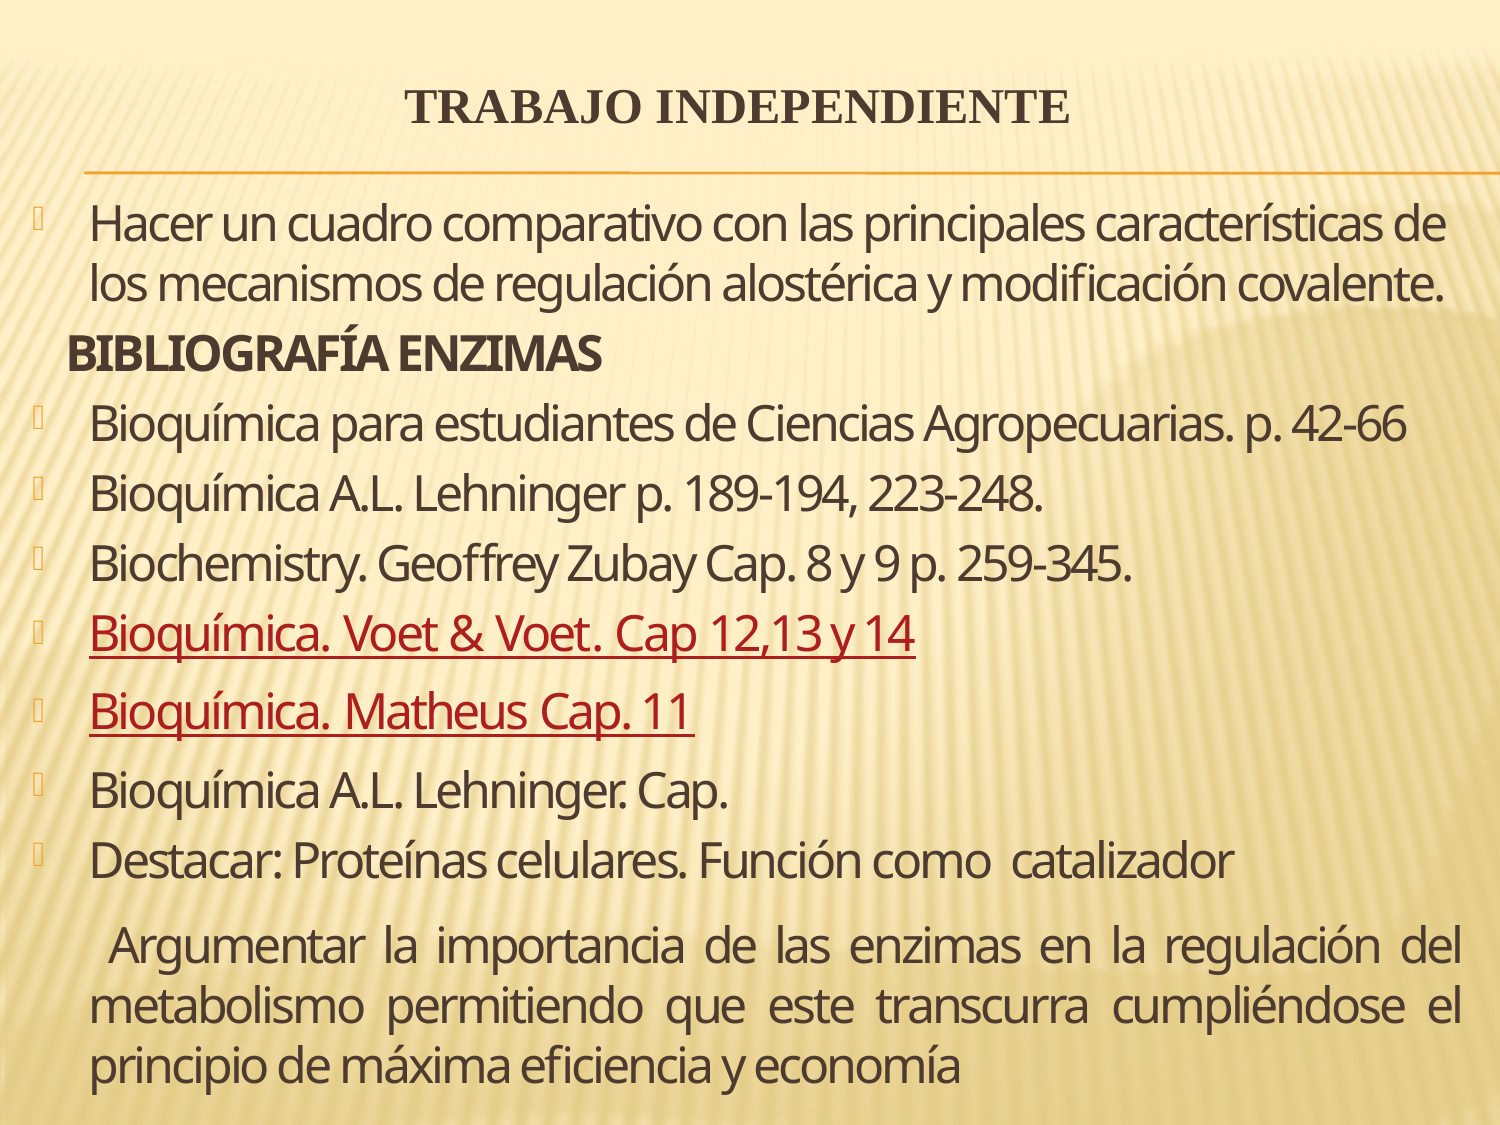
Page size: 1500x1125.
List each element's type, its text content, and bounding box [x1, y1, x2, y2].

text_box TRABAJO INDEPENDIENTE [135, 66, 1341, 142]
list Hacer un cuadro comparativo con las principales características de los mecanismos de regulación alostérica y modificación covalente. BIBLIOGRAFÍA ENZIMAS Bioquímica para estudiantes de Ciencias Agropecuarias. p. 42-66 Bioquímica A.L. Lehninger p. 189-194, 223-248. Biochemistry. Geoffrey Zubay Cap. 8 y 9 p. 259-345. Bioquímica. Voet & Voet. Cap 12,13 y 14 Bioquímica. Matheus Cap. 11 Bioquímica A.L. Lehninger. Cap. Destacar: Proteínas celulares. Función como catalizador Argumentar la importancia de las enzimas en la regulación del metabolismo permitiendo que este transcurra cumpliéndose el principio de máxima eficiencia y economía [17, 184, 1477, 1125]
